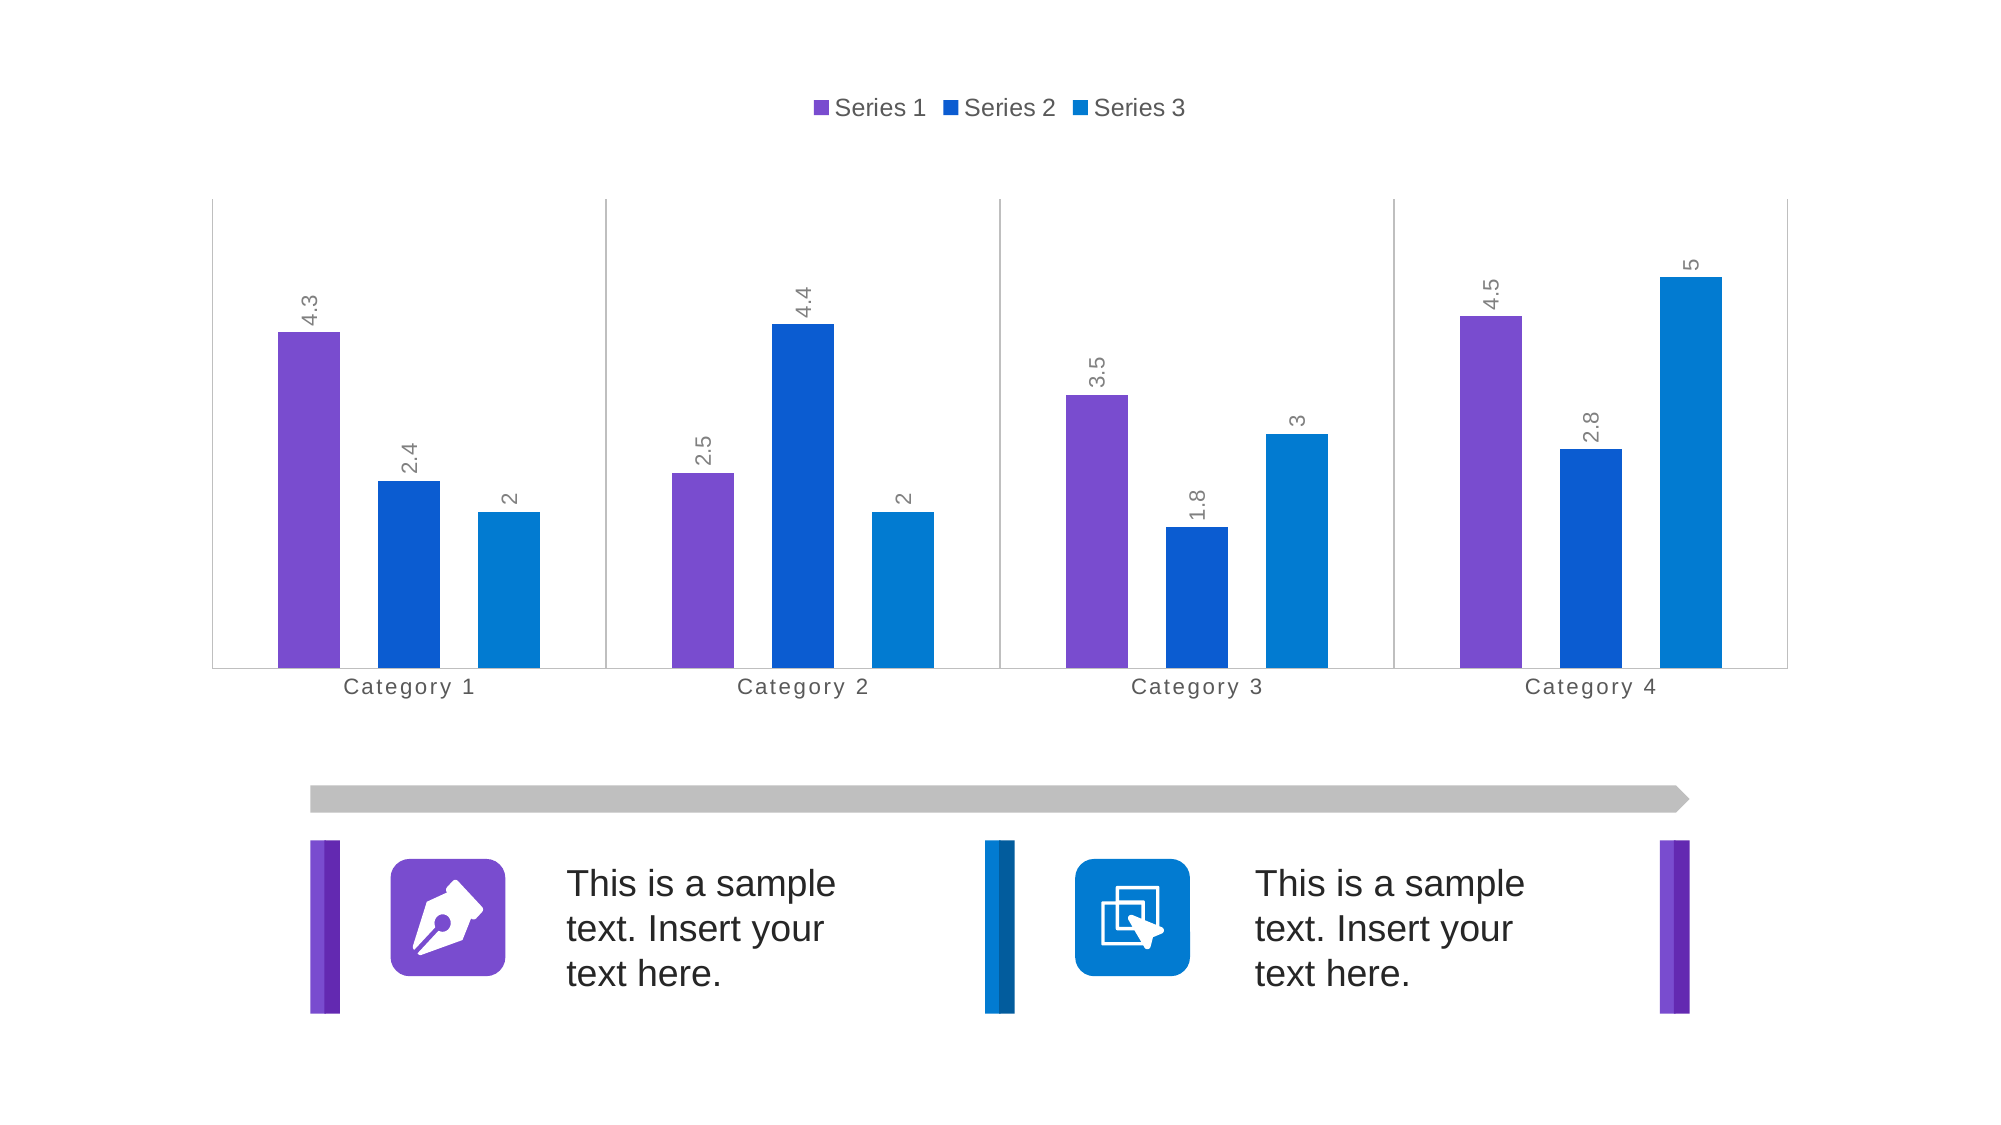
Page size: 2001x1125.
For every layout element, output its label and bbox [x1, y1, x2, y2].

chart [189, 77, 1811, 724]
text_box [310, 785, 1690, 1014]
